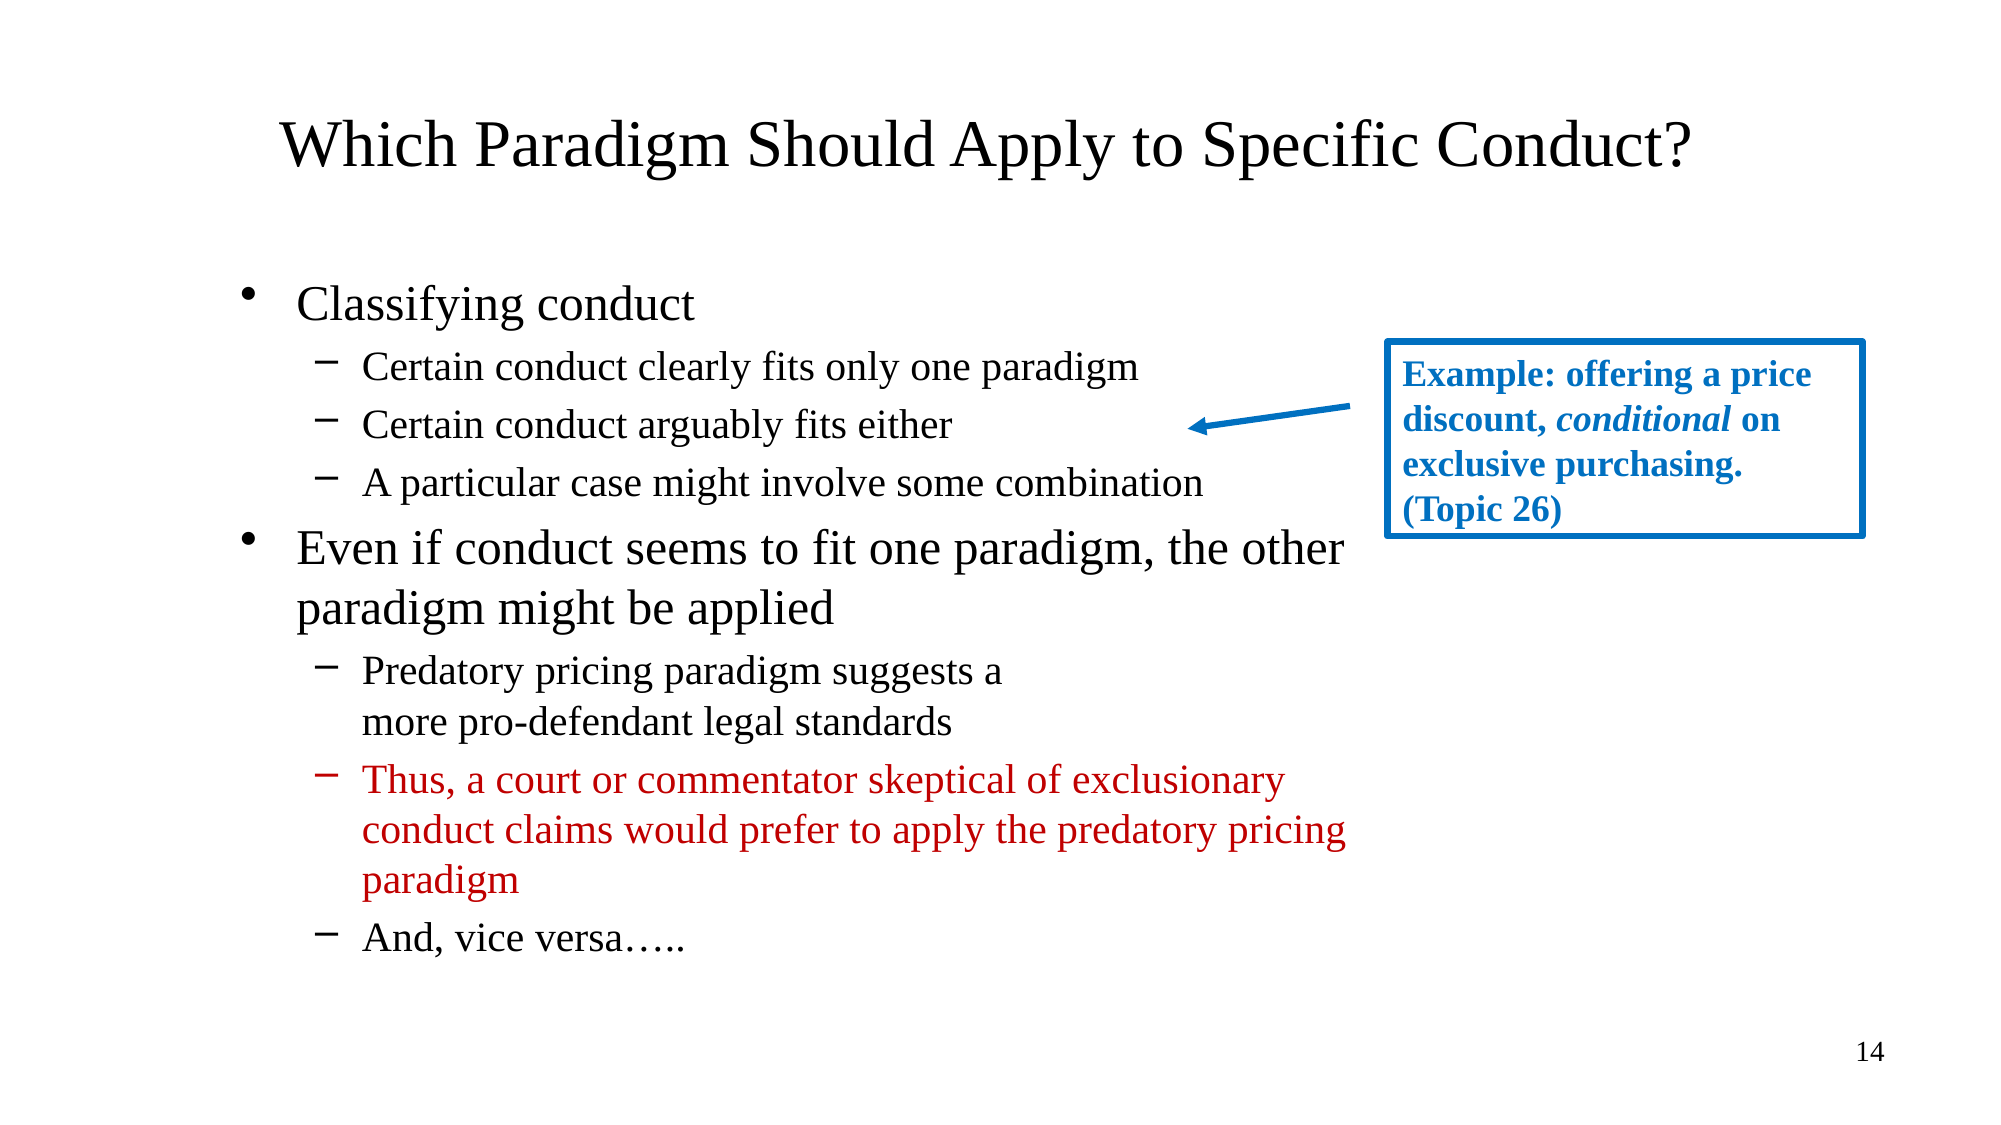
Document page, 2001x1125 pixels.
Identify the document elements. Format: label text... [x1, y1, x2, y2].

list Classifying conduct Certain conduct clearly fits only one paradigm Certain conduct arguably fits either A particular case might involve some combination Even if conduct seems to fit one paradigm, the other paradigm might be applied Predatory pricing paradigm suggests a more pro-defendant legal standards Thus, a court or commentator skeptical of exclusionary conduct claims would prefer to apply the predatory pricing paradigm And, vice versa….. [225, 262, 1434, 1005]
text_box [1187, 405, 1351, 430]
title Which Paradigm Should Apply to Specific Conduct? [256, 46, 1719, 234]
slide_number 14 [1433, 1024, 1901, 1103]
text_box Example: offering a price discount, conditional on exclusive purchasing. (Topic 26) [1387, 341, 1863, 537]
